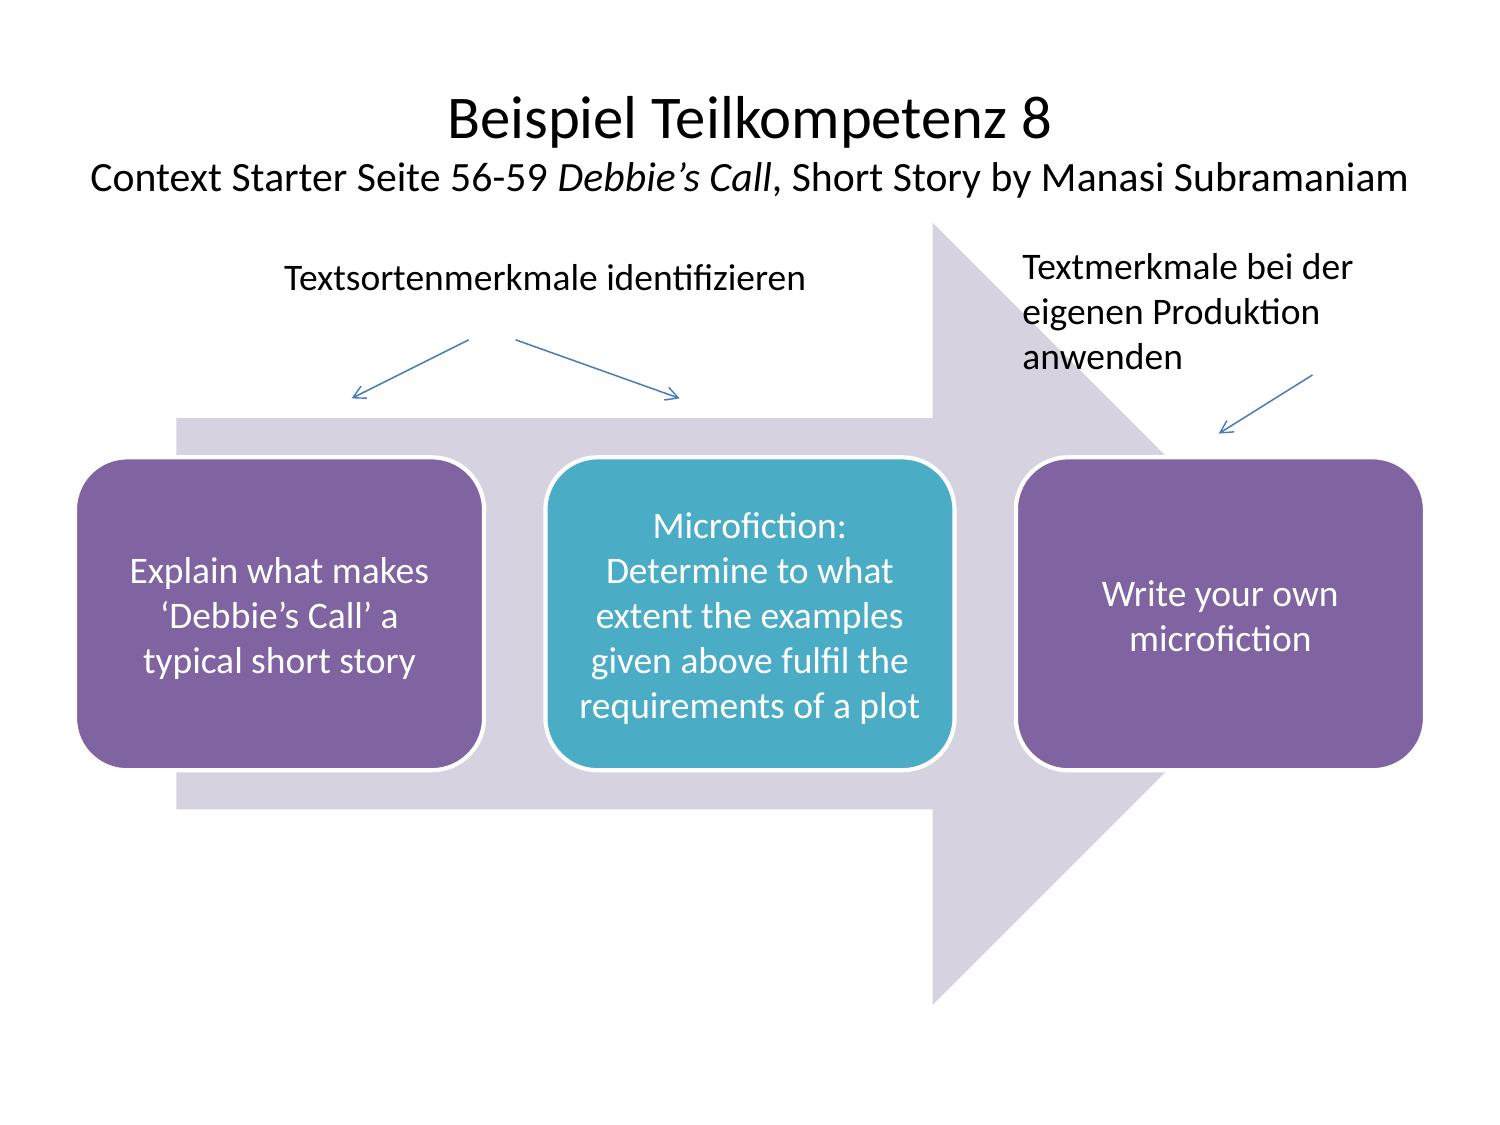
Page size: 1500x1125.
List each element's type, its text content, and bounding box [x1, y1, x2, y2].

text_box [1218, 374, 1313, 434]
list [74, 222, 1426, 1006]
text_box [515, 339, 680, 399]
title Beispiel Teilkompetenz 8 Context Starter Seite 56-59 Debbie’s Call, Short Story by Manasi Subramaniam [75, 45, 1425, 222]
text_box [351, 339, 469, 399]
